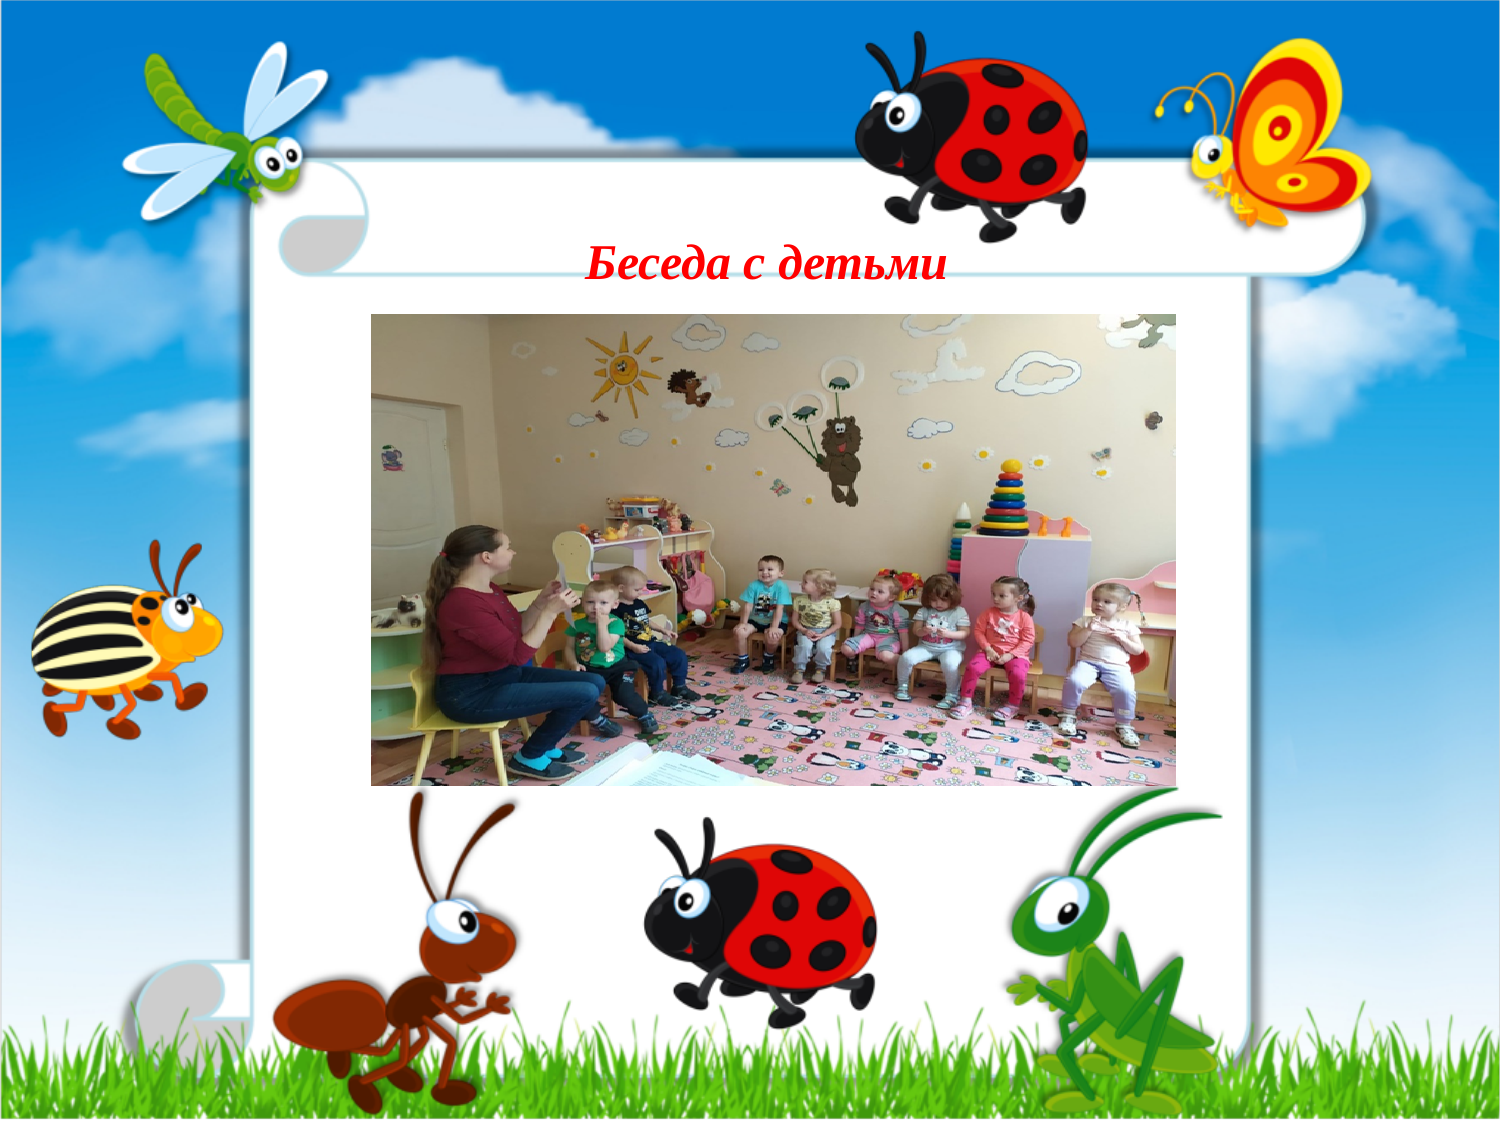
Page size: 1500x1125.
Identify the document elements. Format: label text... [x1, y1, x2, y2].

text_box Беседа с детьми Беседа по ознакомлению на тему: «Удивительный мир насекомых» [445, 222, 1102, 312]
picture [0, 0, 1500, 1125]
